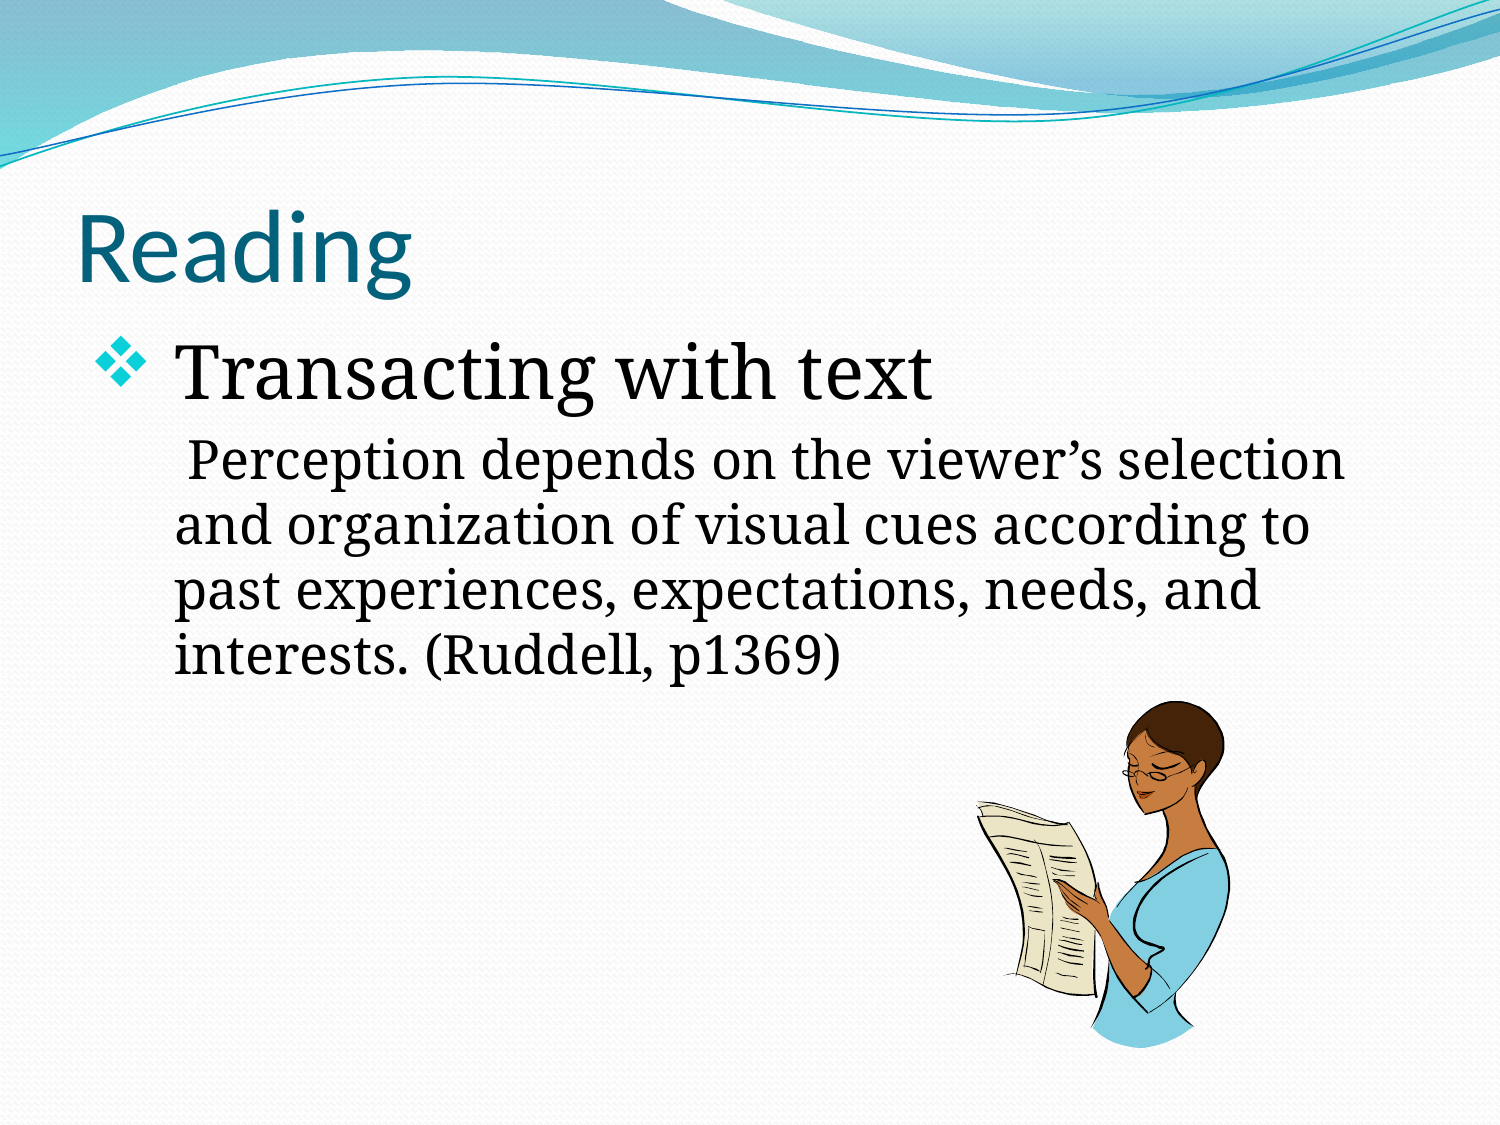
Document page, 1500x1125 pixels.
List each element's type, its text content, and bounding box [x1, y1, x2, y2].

picture [974, 699, 1232, 1050]
title Reading [75, 115, 1425, 303]
list Transacting with text Perception depends on the viewer’s selection and organization of visual cues according to past experiences, expectations, needs, and interests. (Ruddell, p1369) [75, 317, 1425, 1038]
